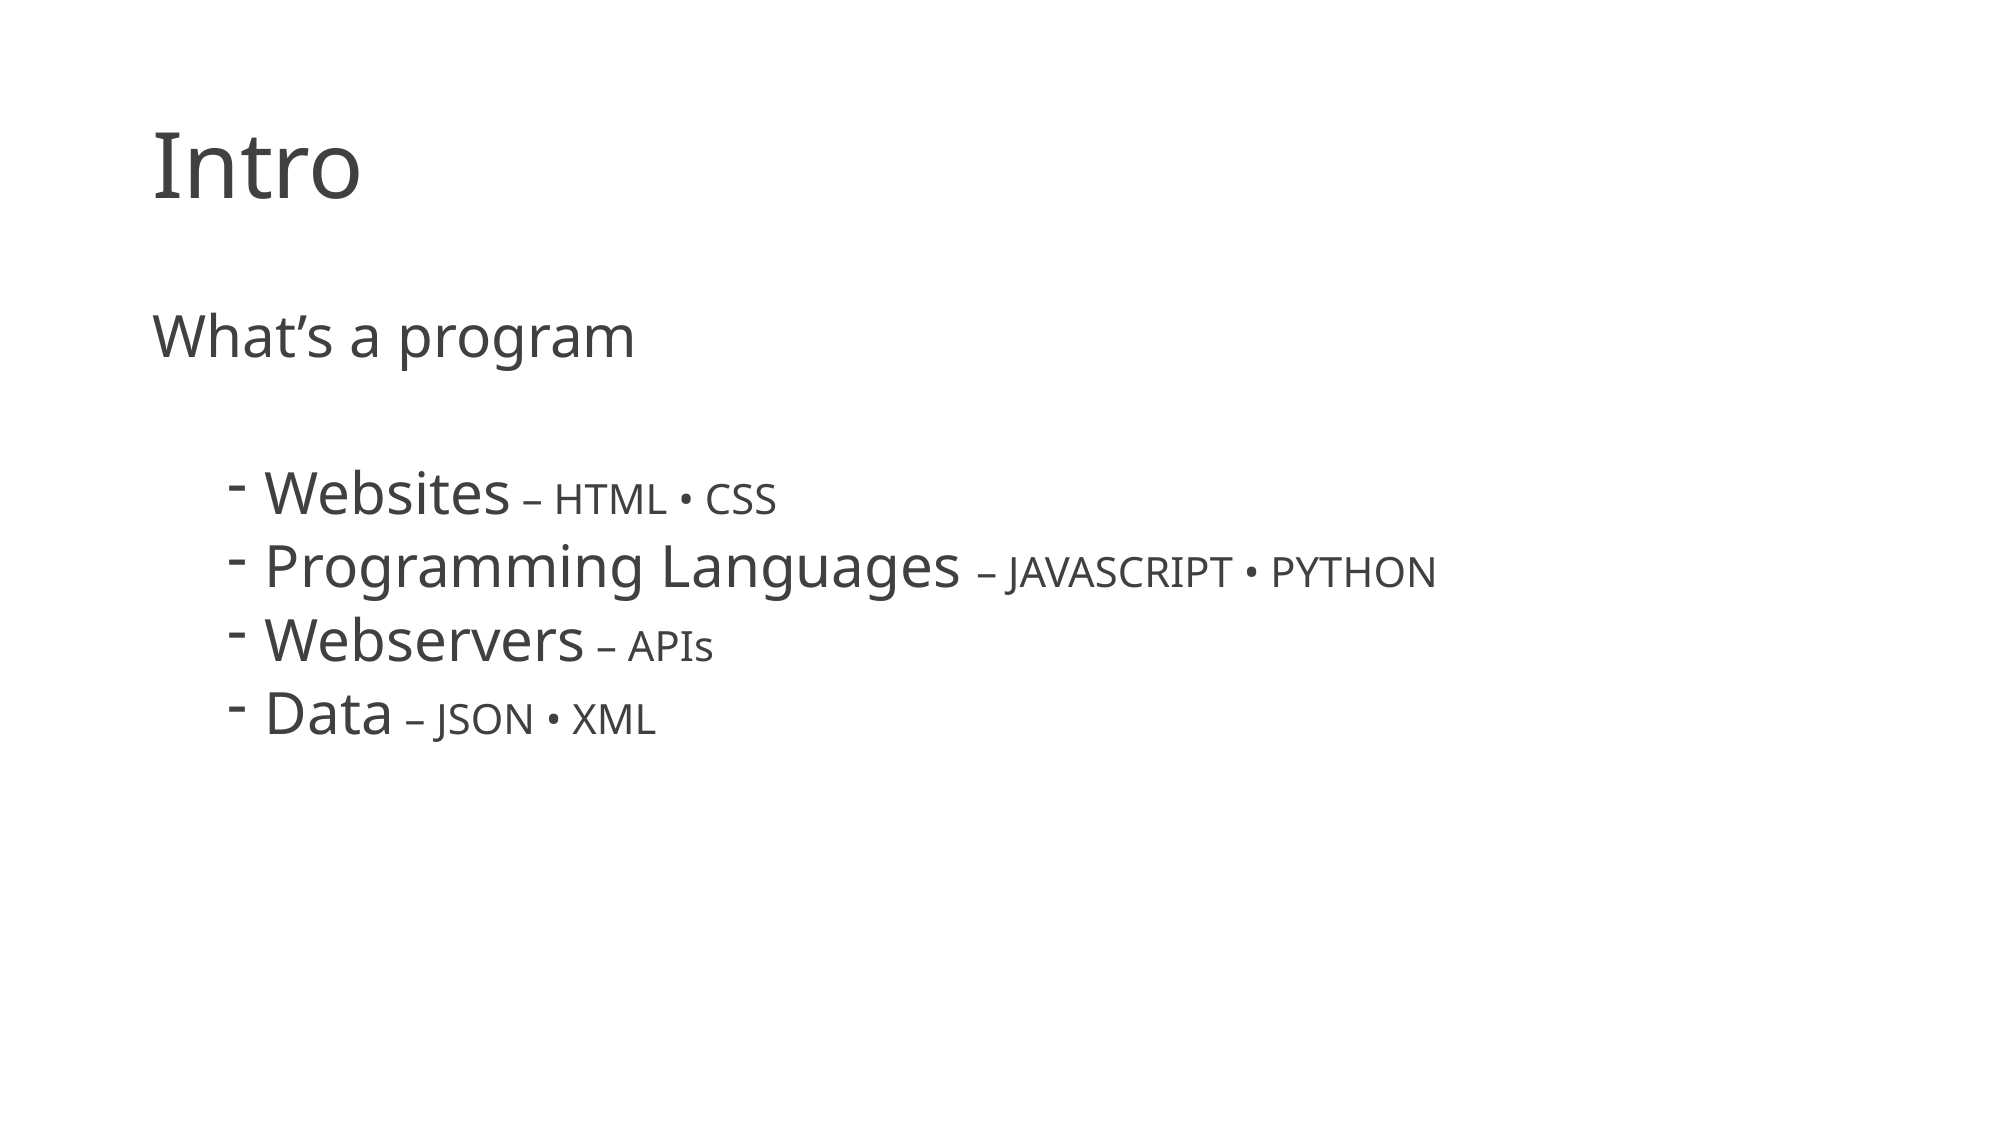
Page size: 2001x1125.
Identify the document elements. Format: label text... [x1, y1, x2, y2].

title Intro [137, 59, 1863, 278]
list What’s a program Websites – HTML • CSS Programming Languages – JAVASCRIPT • PYTHON Webservers – APIs Data – JSON • XML [137, 299, 1863, 1014]
